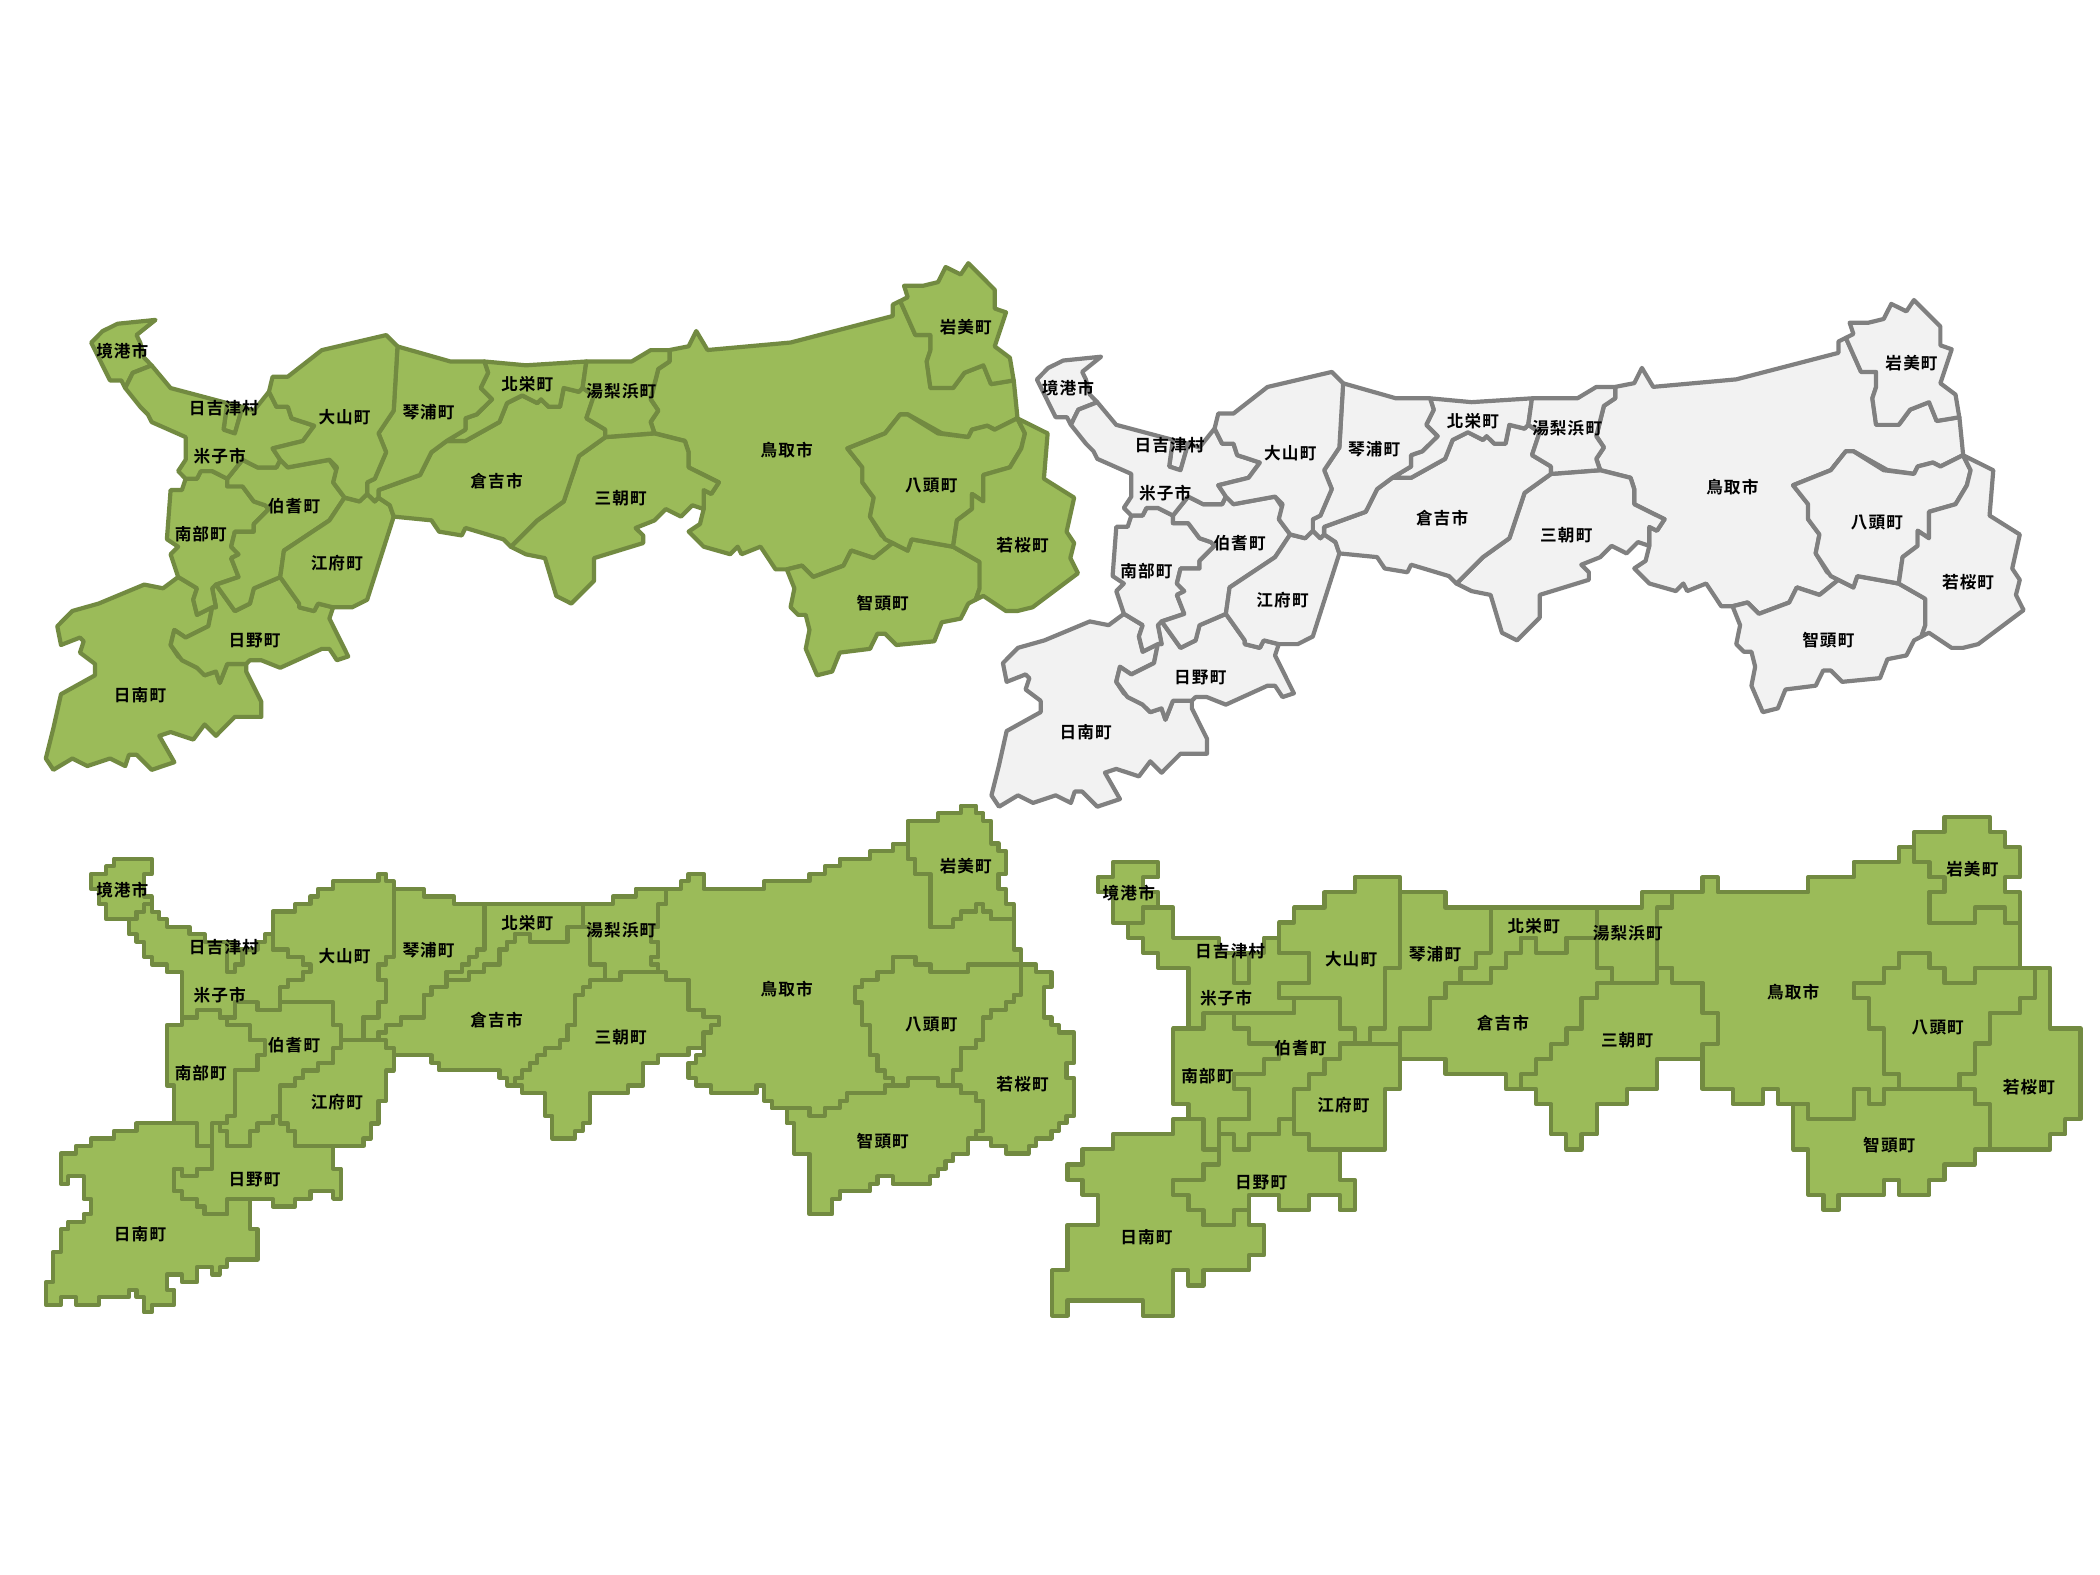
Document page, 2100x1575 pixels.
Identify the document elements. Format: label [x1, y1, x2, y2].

text_box [1025, 345, 2011, 750]
text_box [1051, 816, 2081, 1316]
text_box [45, 262, 1079, 770]
text_box [1086, 851, 2072, 1256]
text_box [80, 309, 1065, 714]
text_box [991, 299, 2024, 807]
text_box [45, 805, 1075, 1313]
text_box [80, 847, 1065, 1252]
